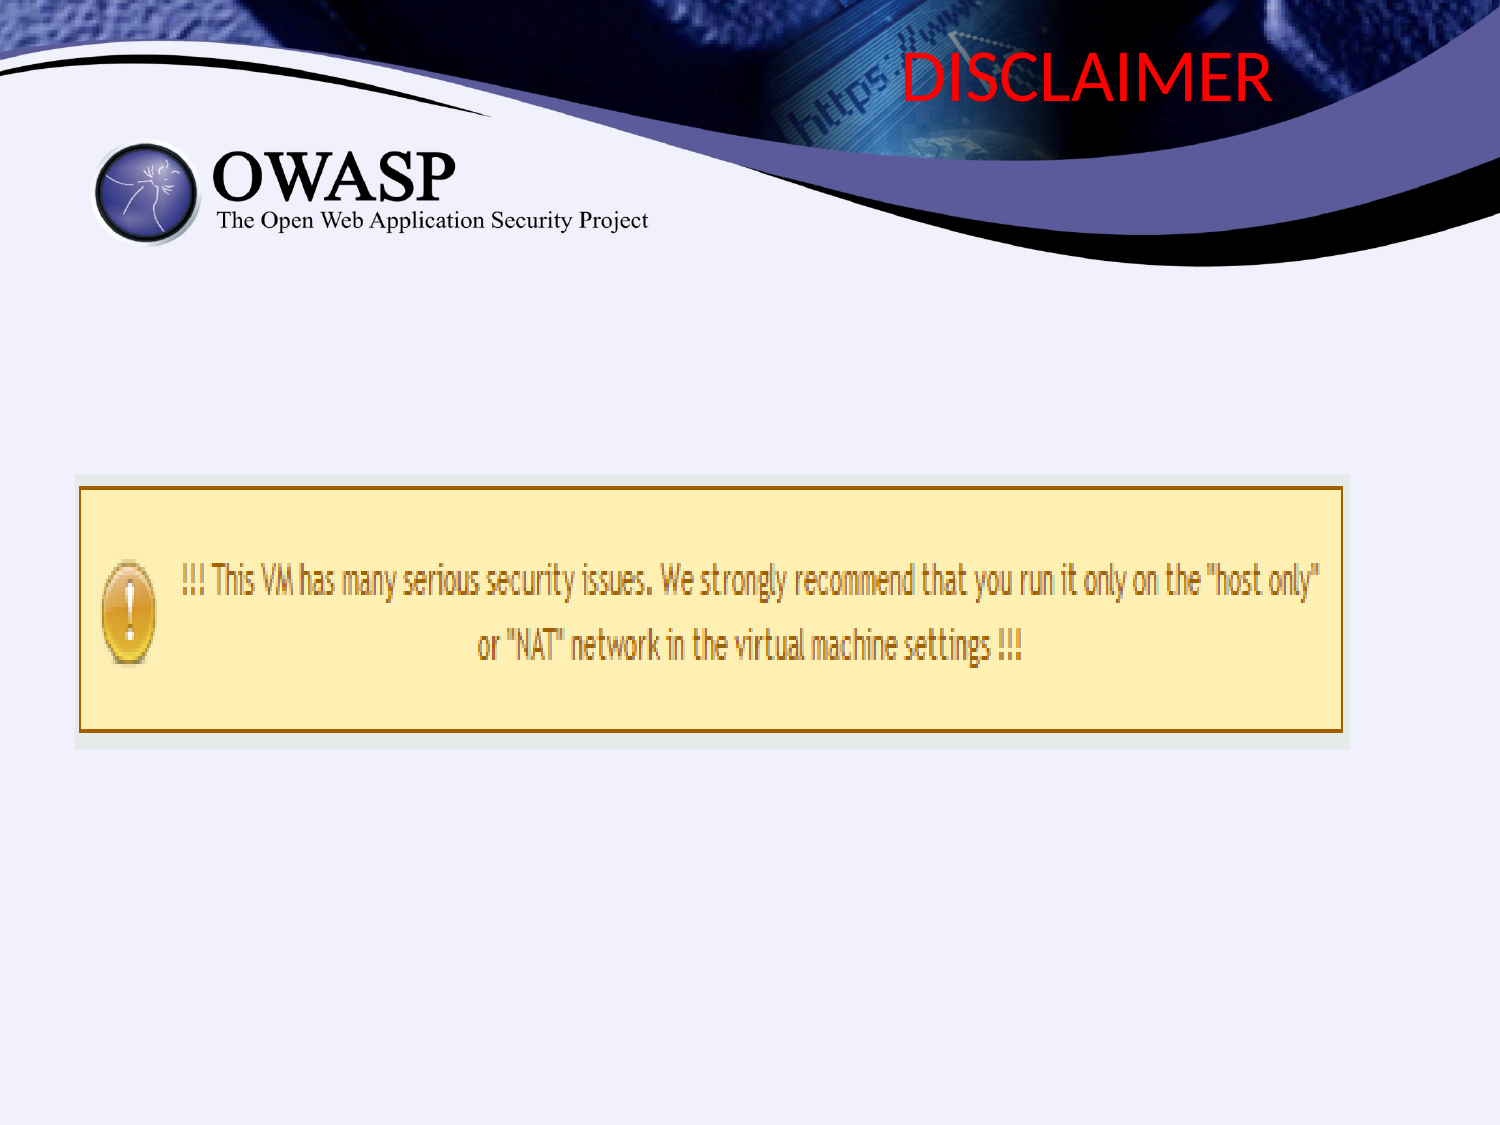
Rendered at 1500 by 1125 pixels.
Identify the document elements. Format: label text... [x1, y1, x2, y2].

title DISCLAIMER [699, 12, 1475, 130]
picture [0, 0, 1500, 1125]
